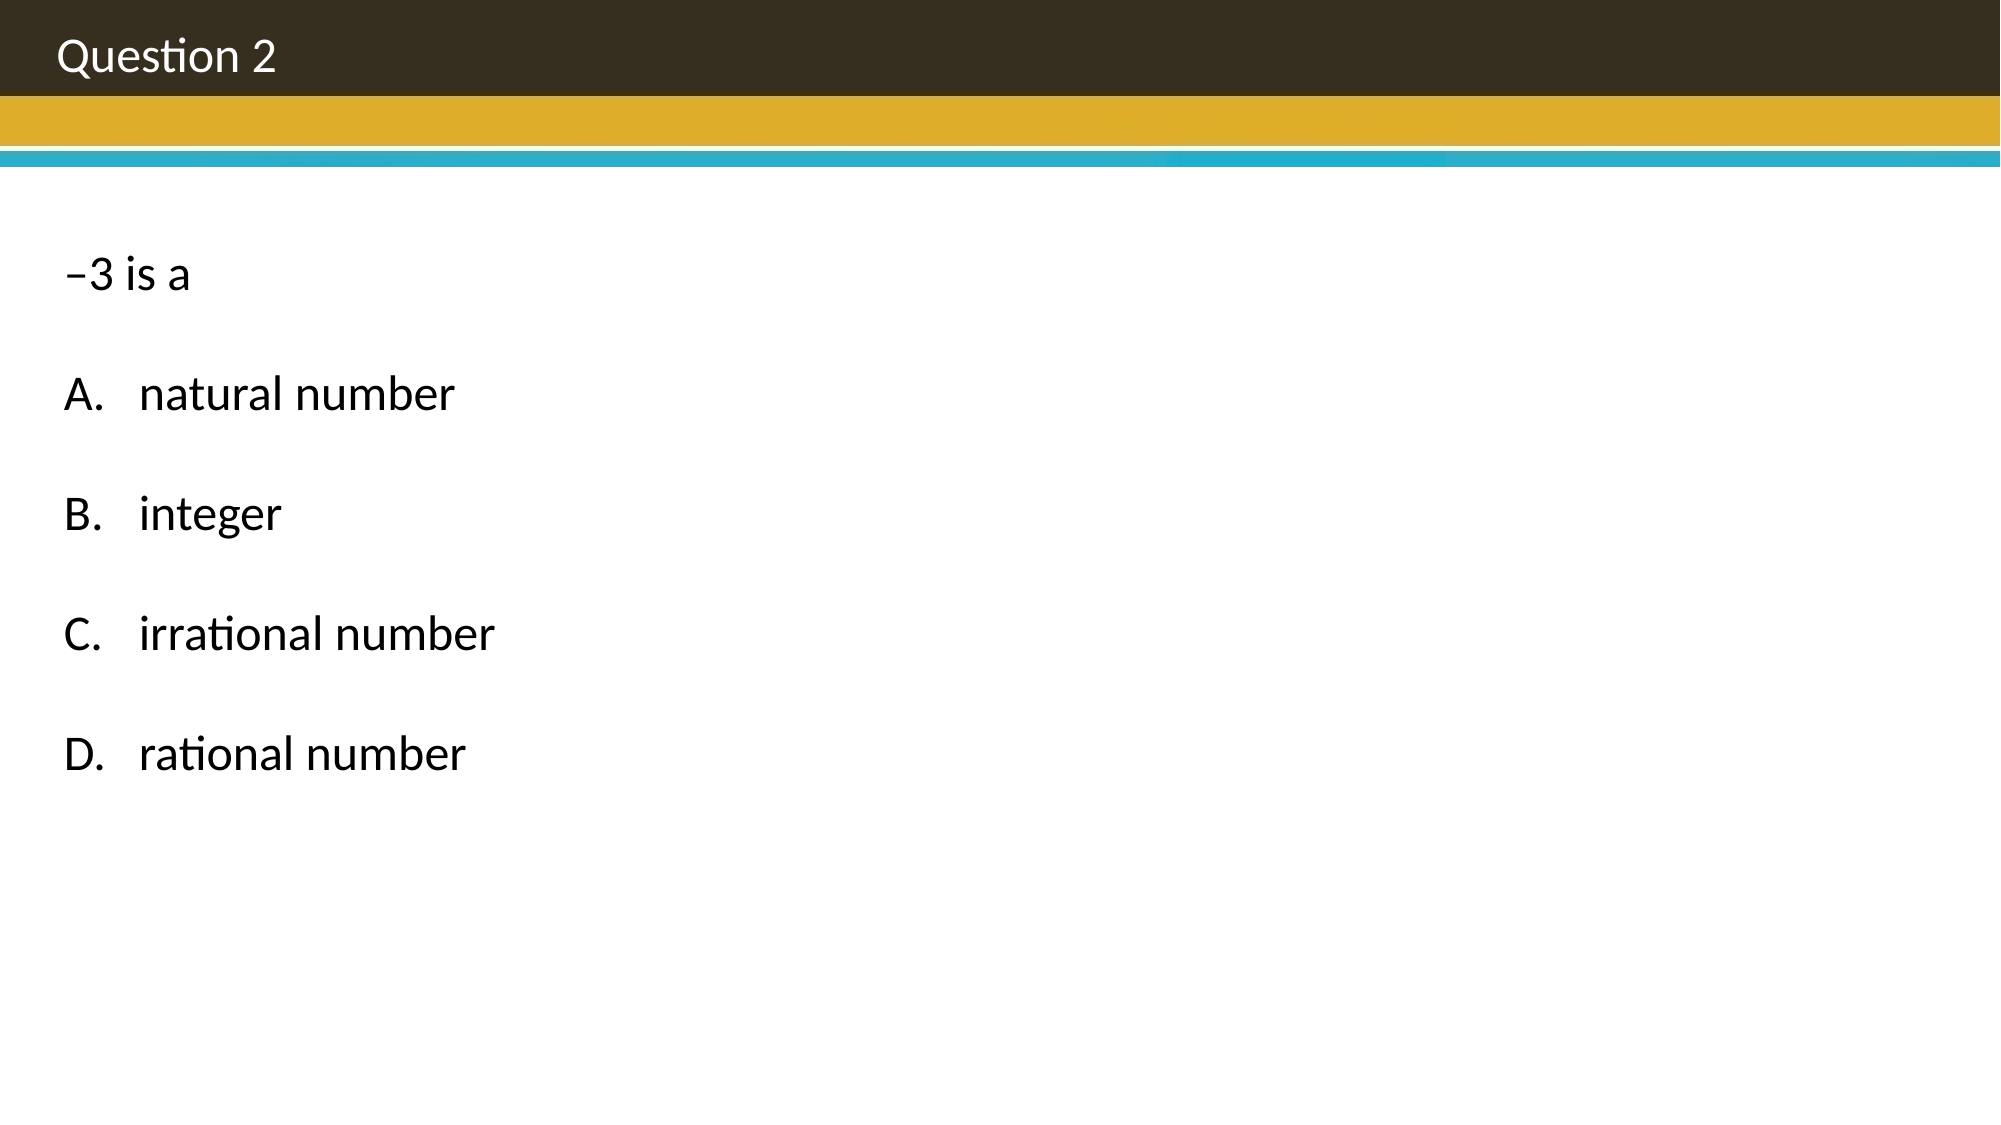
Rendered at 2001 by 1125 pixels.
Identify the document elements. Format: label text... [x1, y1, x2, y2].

text_box Question 2 [41, 14, 293, 90]
picture [0, 0, 2000, 167]
text_box –3 is a natural number integer irrational number rational number [48, 233, 730, 789]
